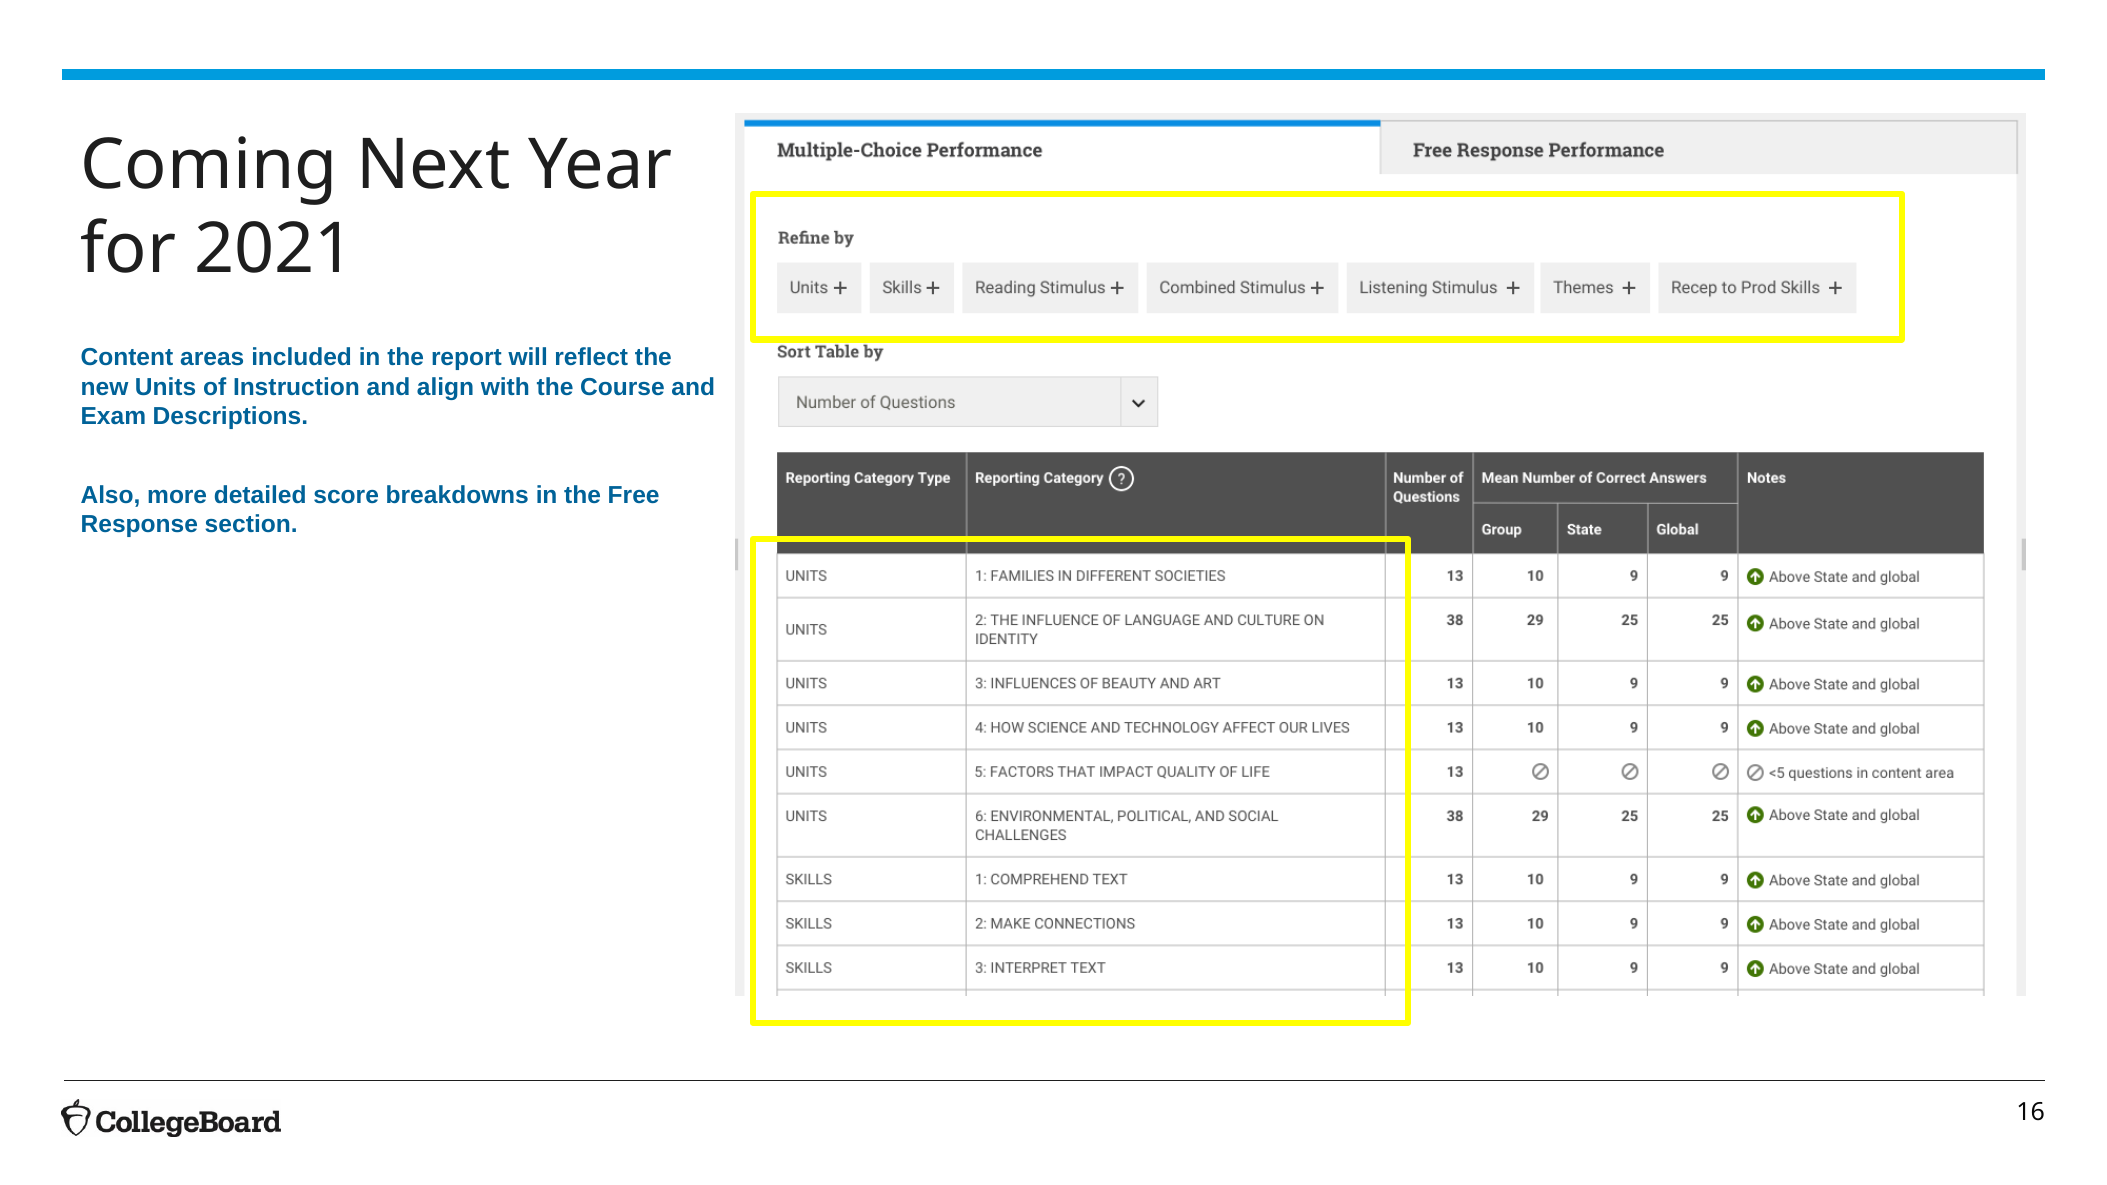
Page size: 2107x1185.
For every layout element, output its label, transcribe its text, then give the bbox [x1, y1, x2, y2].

title Coming Next Year for 2021 [80, 95, 728, 290]
text_box [751, 1004, 1410, 1025]
list Content areas included in the report will reflect the new Units of Instruction and align with the Course and Exam Descriptions. Also, more detailed score breakdowns in the Free Response section. [80, 303, 727, 538]
picture [61, 1099, 281, 1137]
picture [734, 113, 2027, 997]
